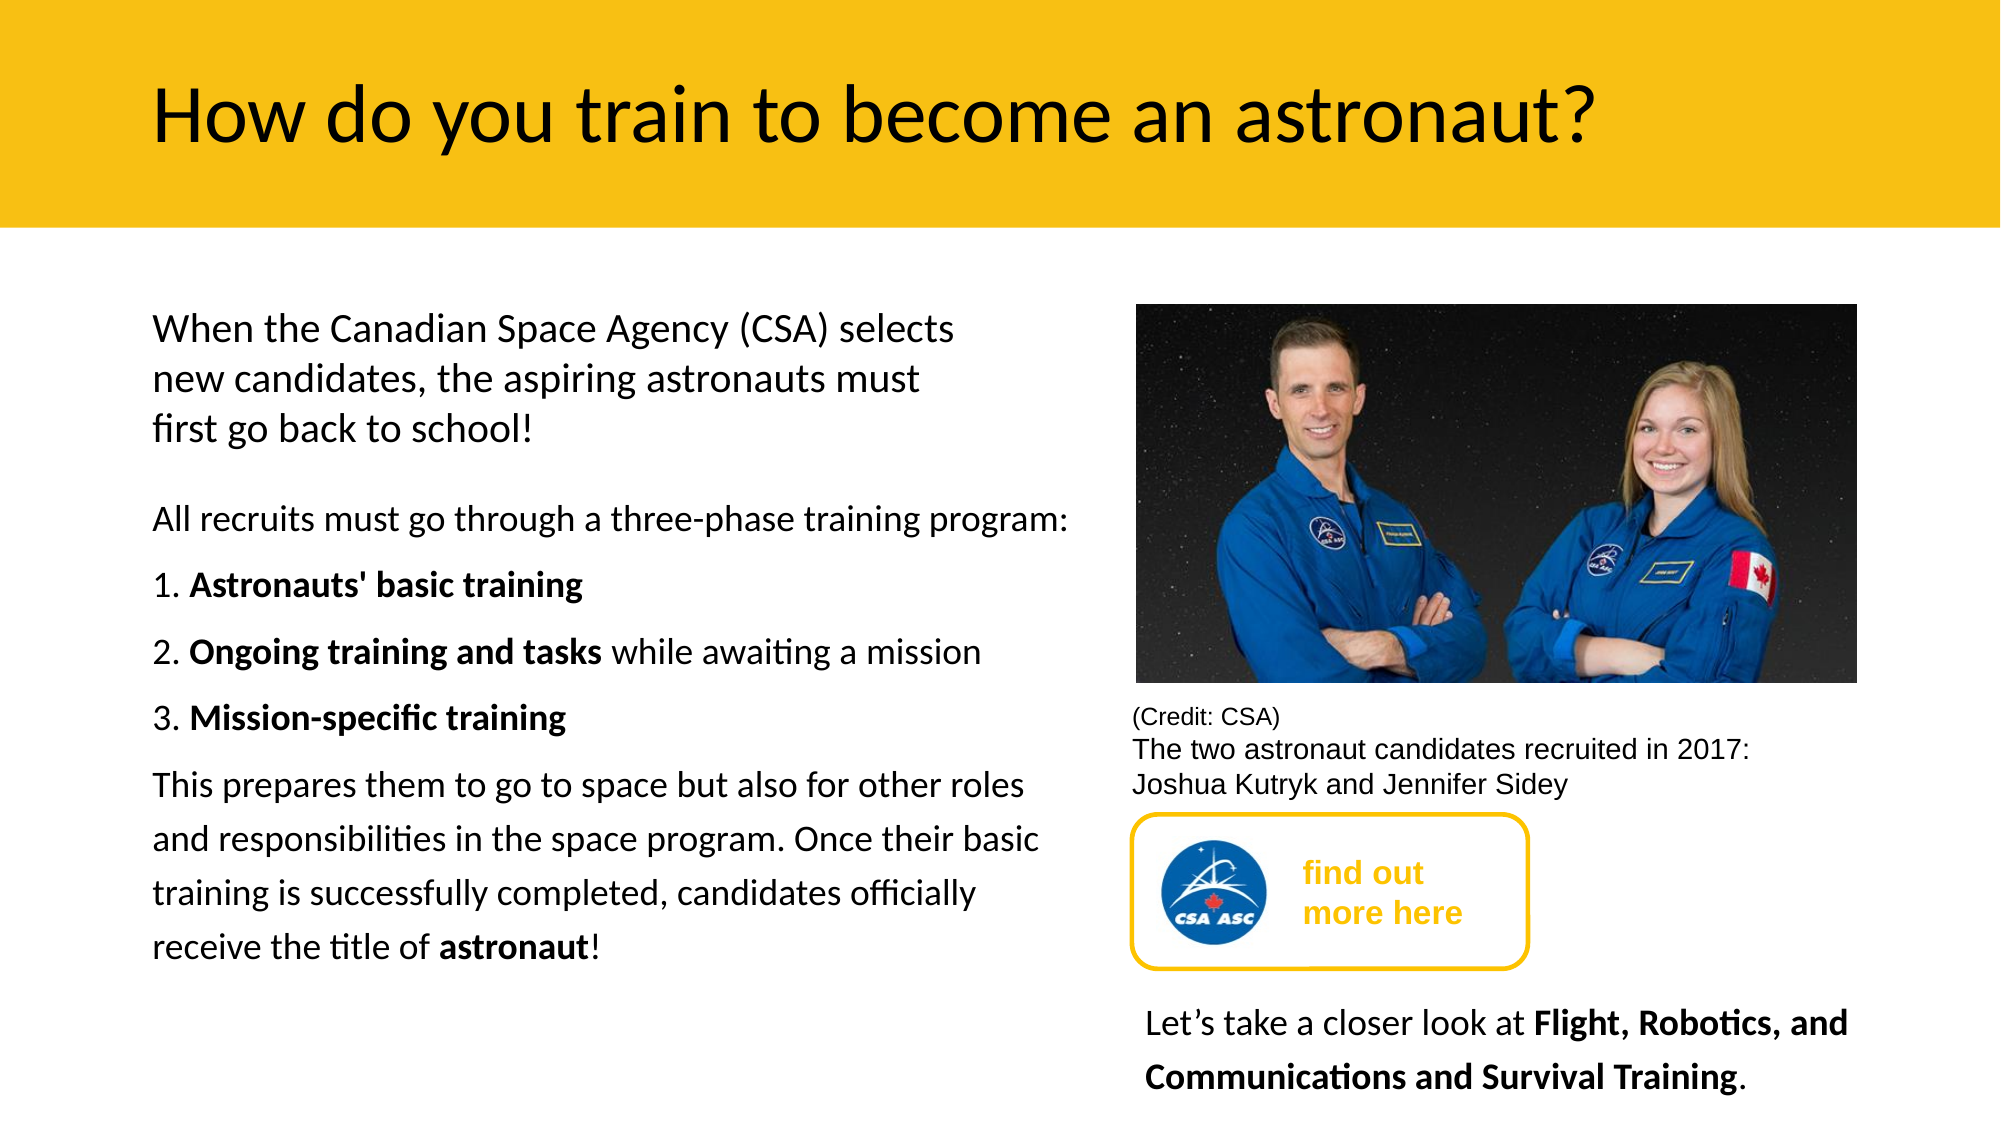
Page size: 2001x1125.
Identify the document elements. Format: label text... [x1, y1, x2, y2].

title How do you train to become an astronaut? [137, 29, 1863, 202]
picture [1156, 836, 1270, 950]
text_box [1131, 814, 1528, 969]
text_box (Credit: CSA) The two astronaut candidates recruited in 2017: Joshua Kutryk and Jennifer Sidey [1117, 692, 1878, 855]
text_box All recruits must go through a three-phase training program: 1. Astronauts' basic training 2. Ongoing training and tasks while awaiting a mission 3. Mission-specific training This prepares them to go to space but also for other roles and responsibilities in the space program. Once their basic training is successfully completed, candidates officially receive the title of astronaut! [137, 469, 1089, 1081]
picture [1136, 303, 1858, 683]
text_box find out more here [1287, 843, 1481, 940]
text_box When the Canadian Space Agency (CSA) selects new candidates, the aspiring astronauts must first go back to school! [137, 293, 985, 470]
text_box Let’s take a closer look at Flight, Robotics, and Communications and Survival Training. [1130, 974, 1916, 1125]
